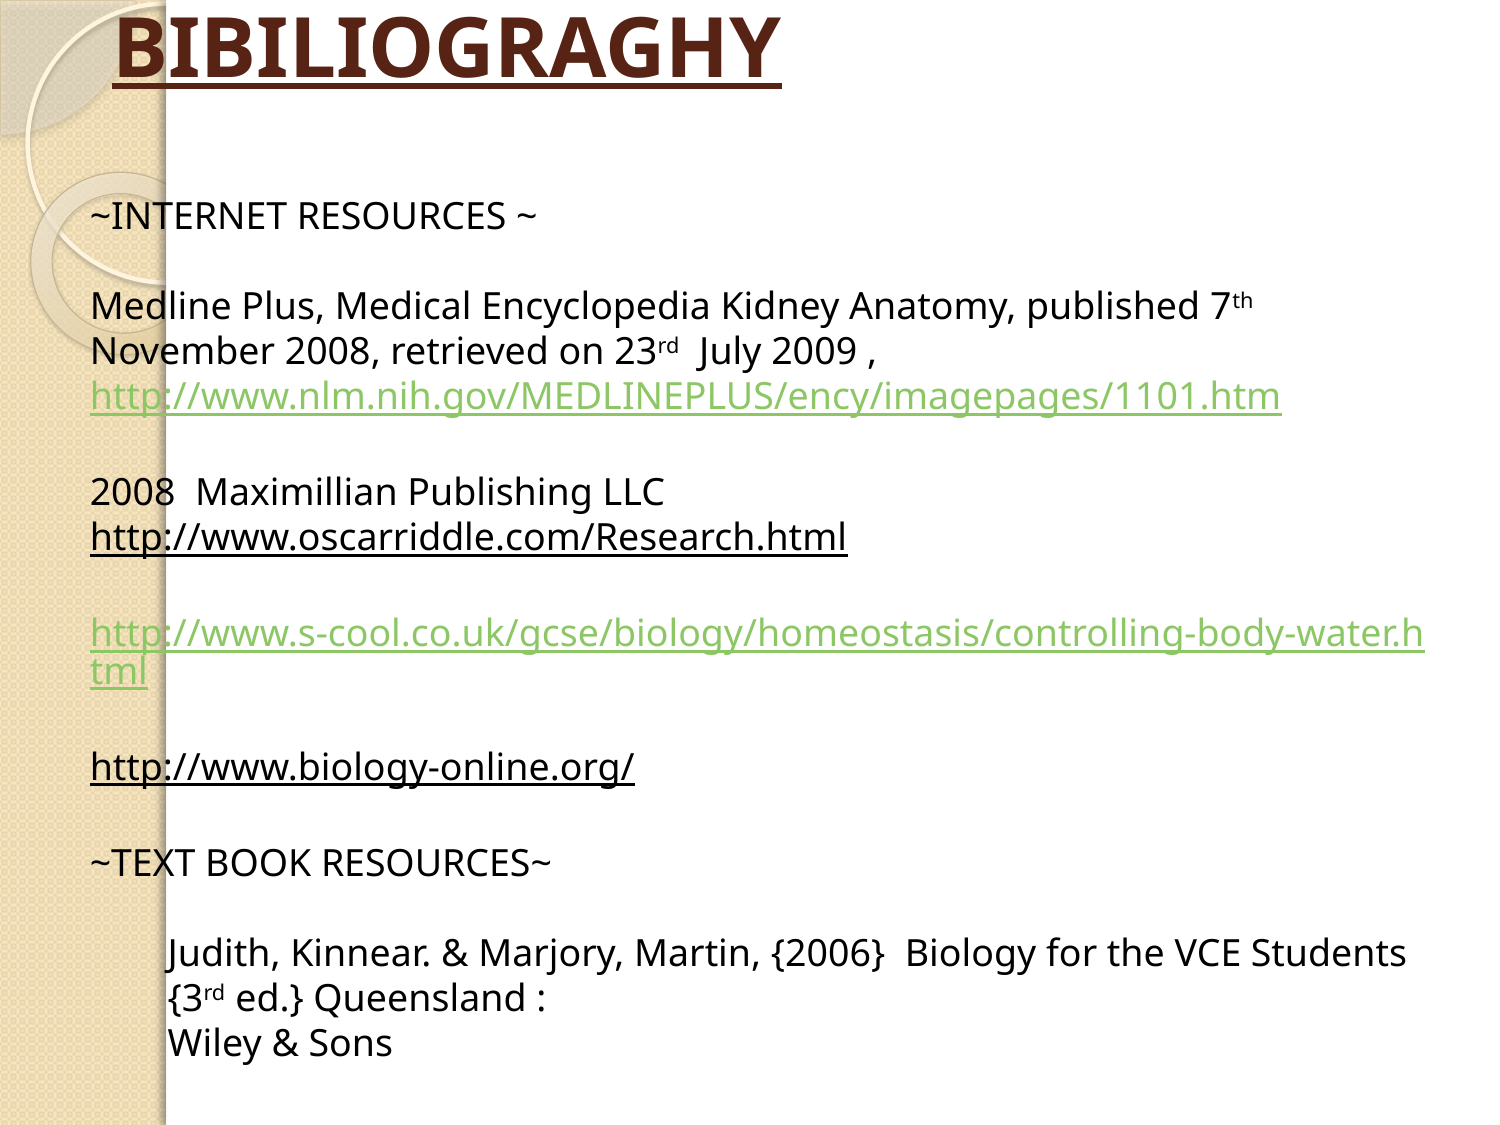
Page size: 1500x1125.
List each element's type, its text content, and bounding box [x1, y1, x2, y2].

title BIBILIOGRAGHY [87, 0, 1438, 188]
text_box ~INTERNET RESOURCES ~ Medline Plus, Medical Encyclopedia Kidney Anatomy, published 7th November 2008, retrieved on 23rd July 2009 , http://www.nlm.nih.gov/MEDLINEPLUS/ency/imagepages/1101.htm 2008 Maximillian Publishing LLC http://www.oscarriddle.com/Research.html http://www.s-cool.co.uk/gcse/biology/homeostasis/controlling-body-water.html http://www.biology-online.org/ ~TEXT BOOK RESOURCES~ Judith, Kinnear. & Marjory, Martin, {2006} Biology for the VCE Students {3rd ed.} Queensland : Wiley & Sons [75, 49, 1450, 1125]
